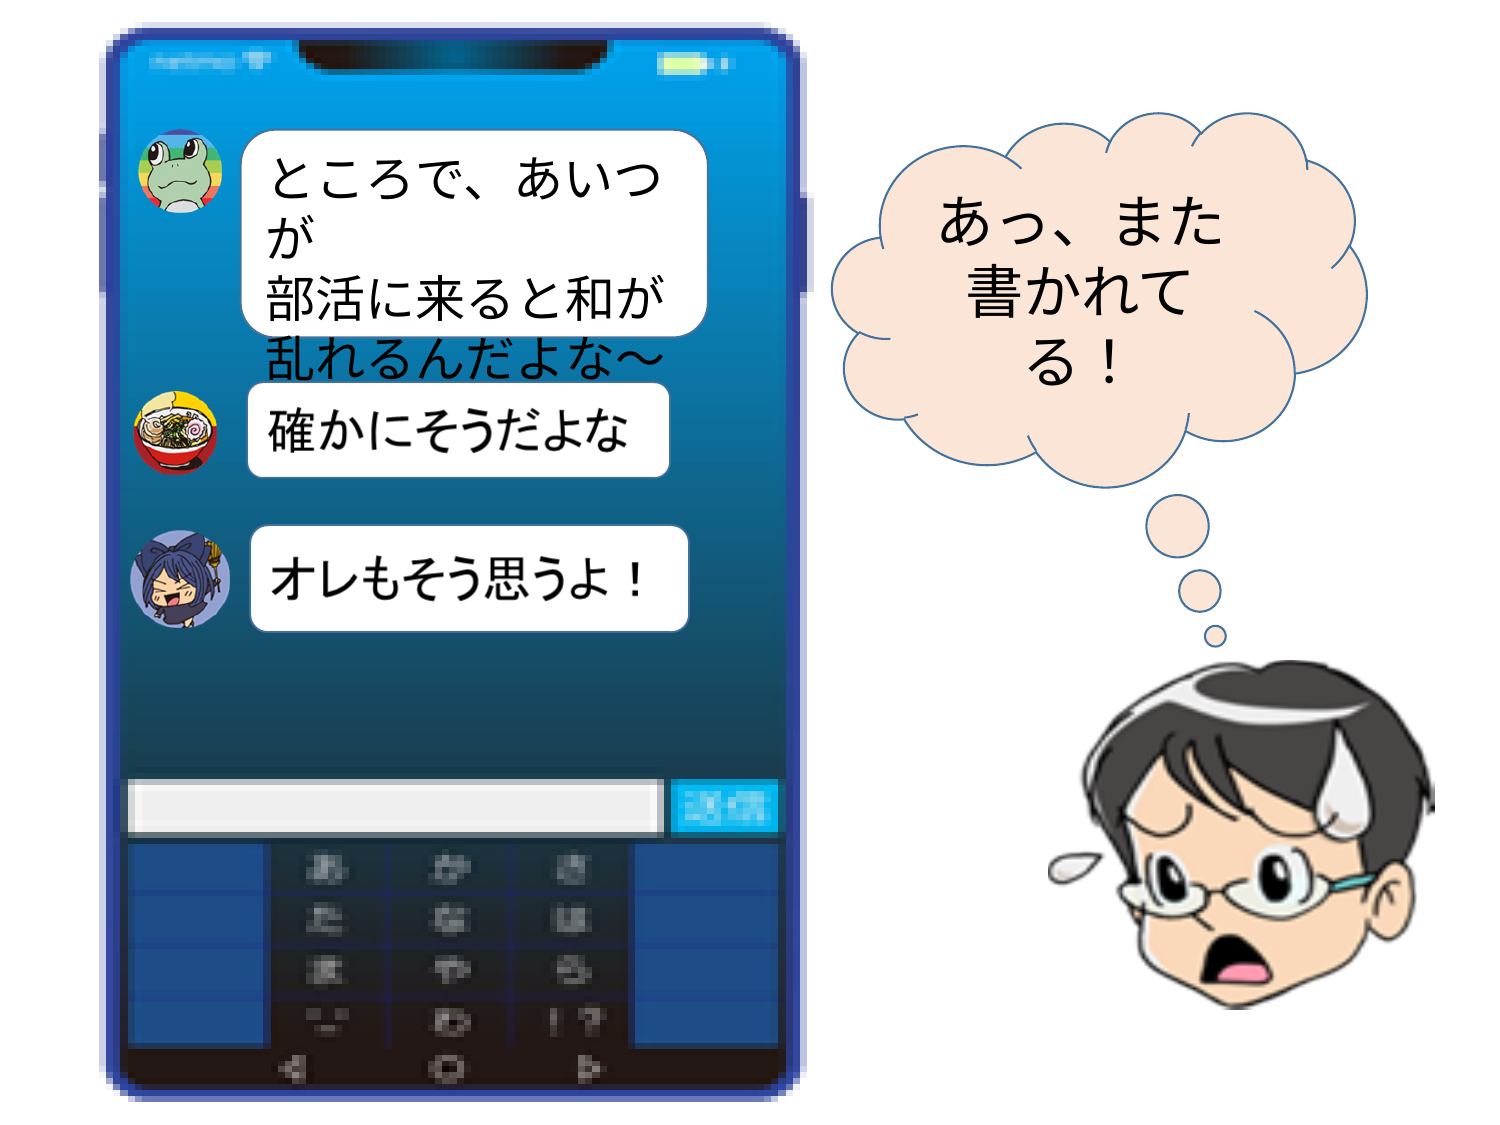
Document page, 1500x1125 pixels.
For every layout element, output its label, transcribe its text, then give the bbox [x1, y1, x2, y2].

text_box あっ、また書かれてる！ [1178, 569, 1222, 613]
text_box あっ、また書かれてる！ [1203, 624, 1227, 648]
picture [0, 17, 922, 1108]
text_box あっ、また書かれてる！ [1145, 494, 1210, 559]
picture [1048, 660, 1435, 1010]
text_box あっ、また書かれてる！ [922, 112, 1368, 489]
